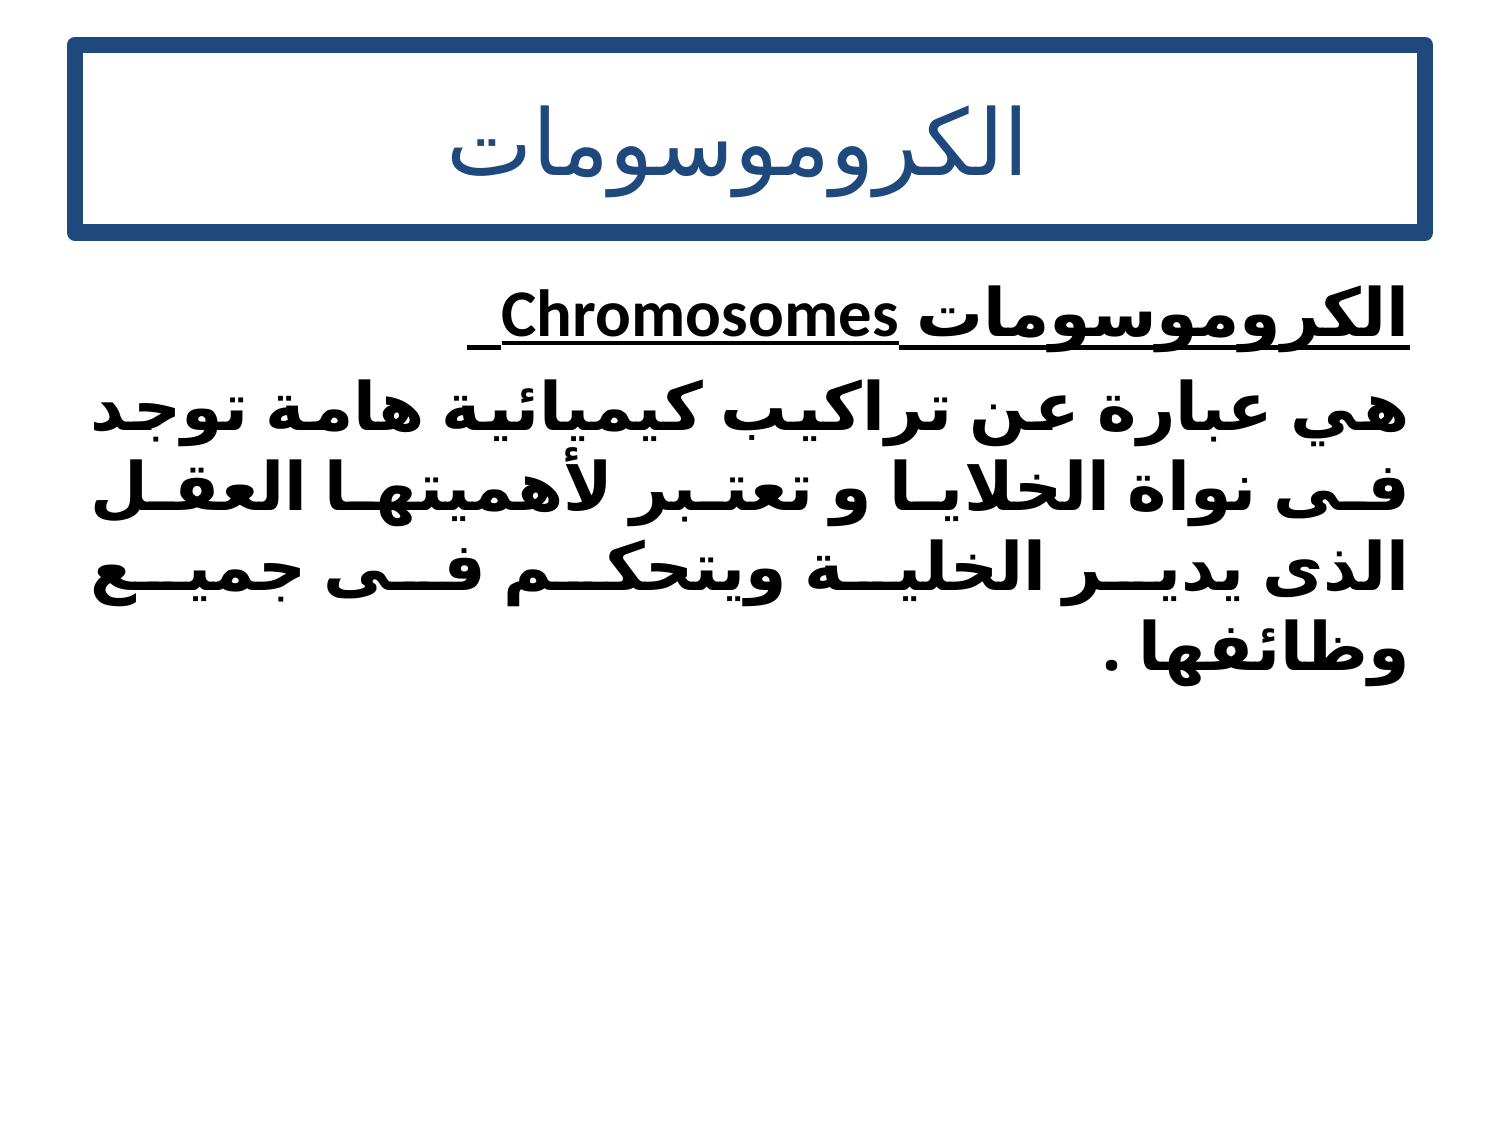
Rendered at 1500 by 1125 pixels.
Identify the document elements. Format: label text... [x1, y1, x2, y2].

title الكروموسومات [75, 45, 1425, 233]
list الكروموسومات Chromosomes هي عبارة عن تراكيب كيميائية هامة توجد فى نواة الخلايا و تعتبر لأهميتها العقل الذى يدير الخلية ويتحكم فى جميع وظائفها . [75, 262, 1425, 1005]
